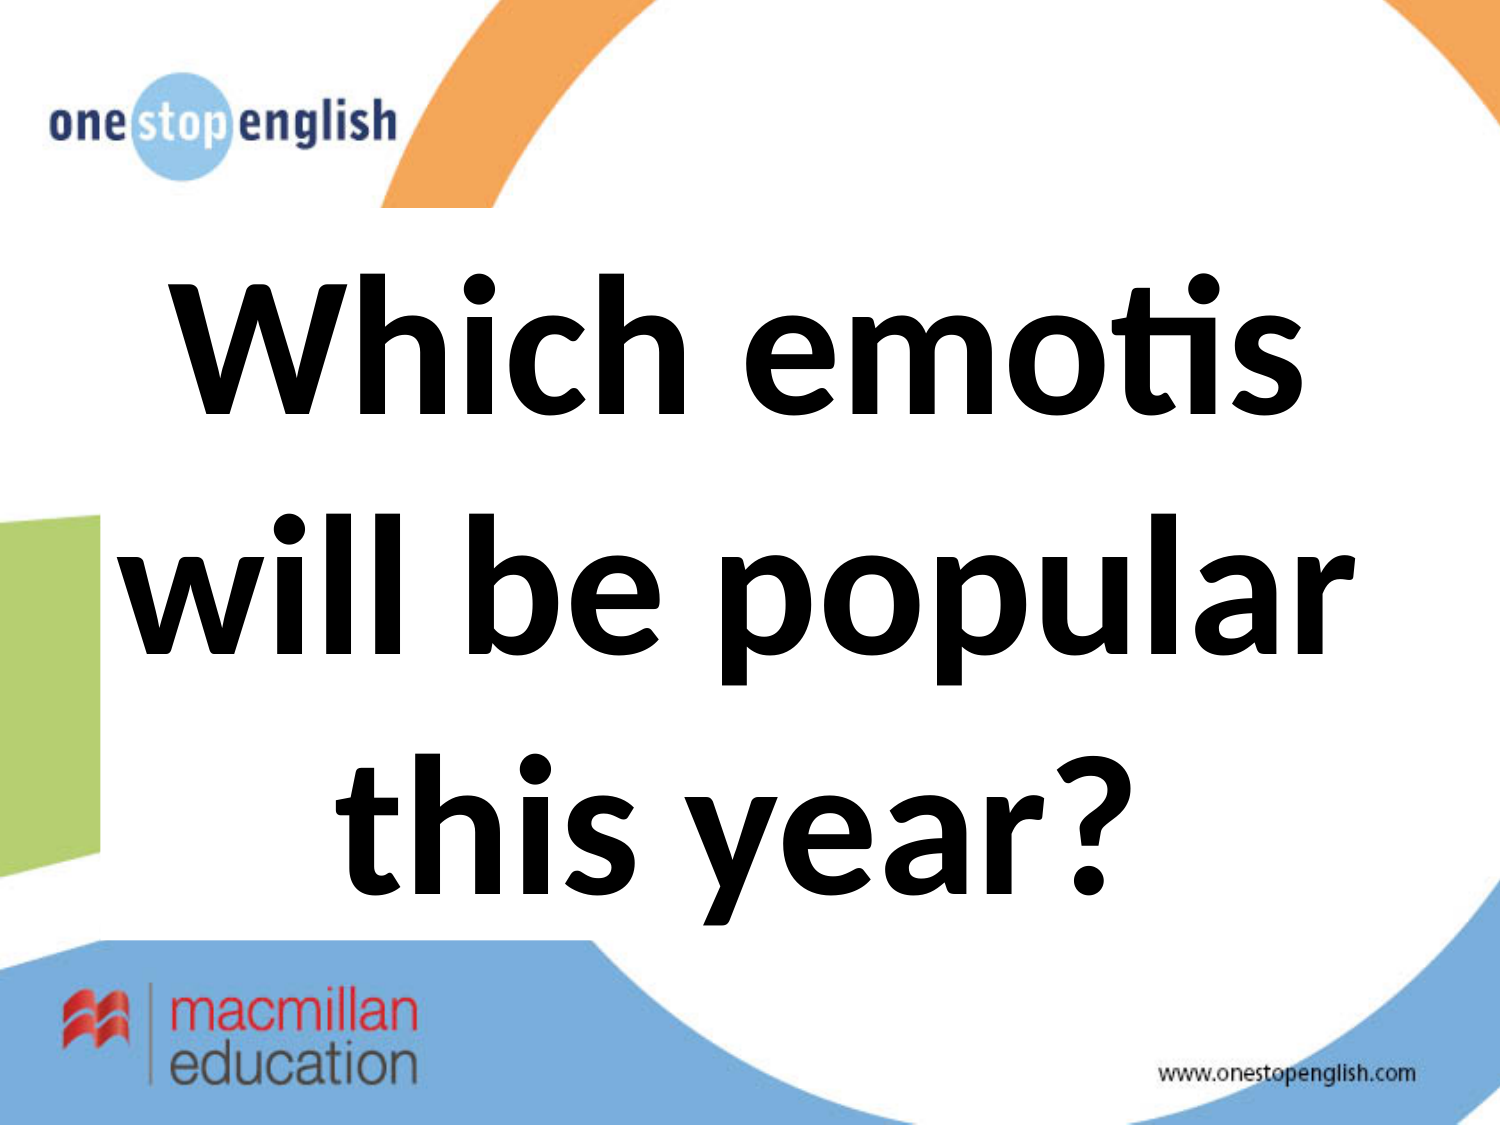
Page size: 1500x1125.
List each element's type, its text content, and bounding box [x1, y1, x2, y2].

title Which emotis will be popular this year? [100, 208, 1376, 941]
picture [0, 0, 1500, 1125]
